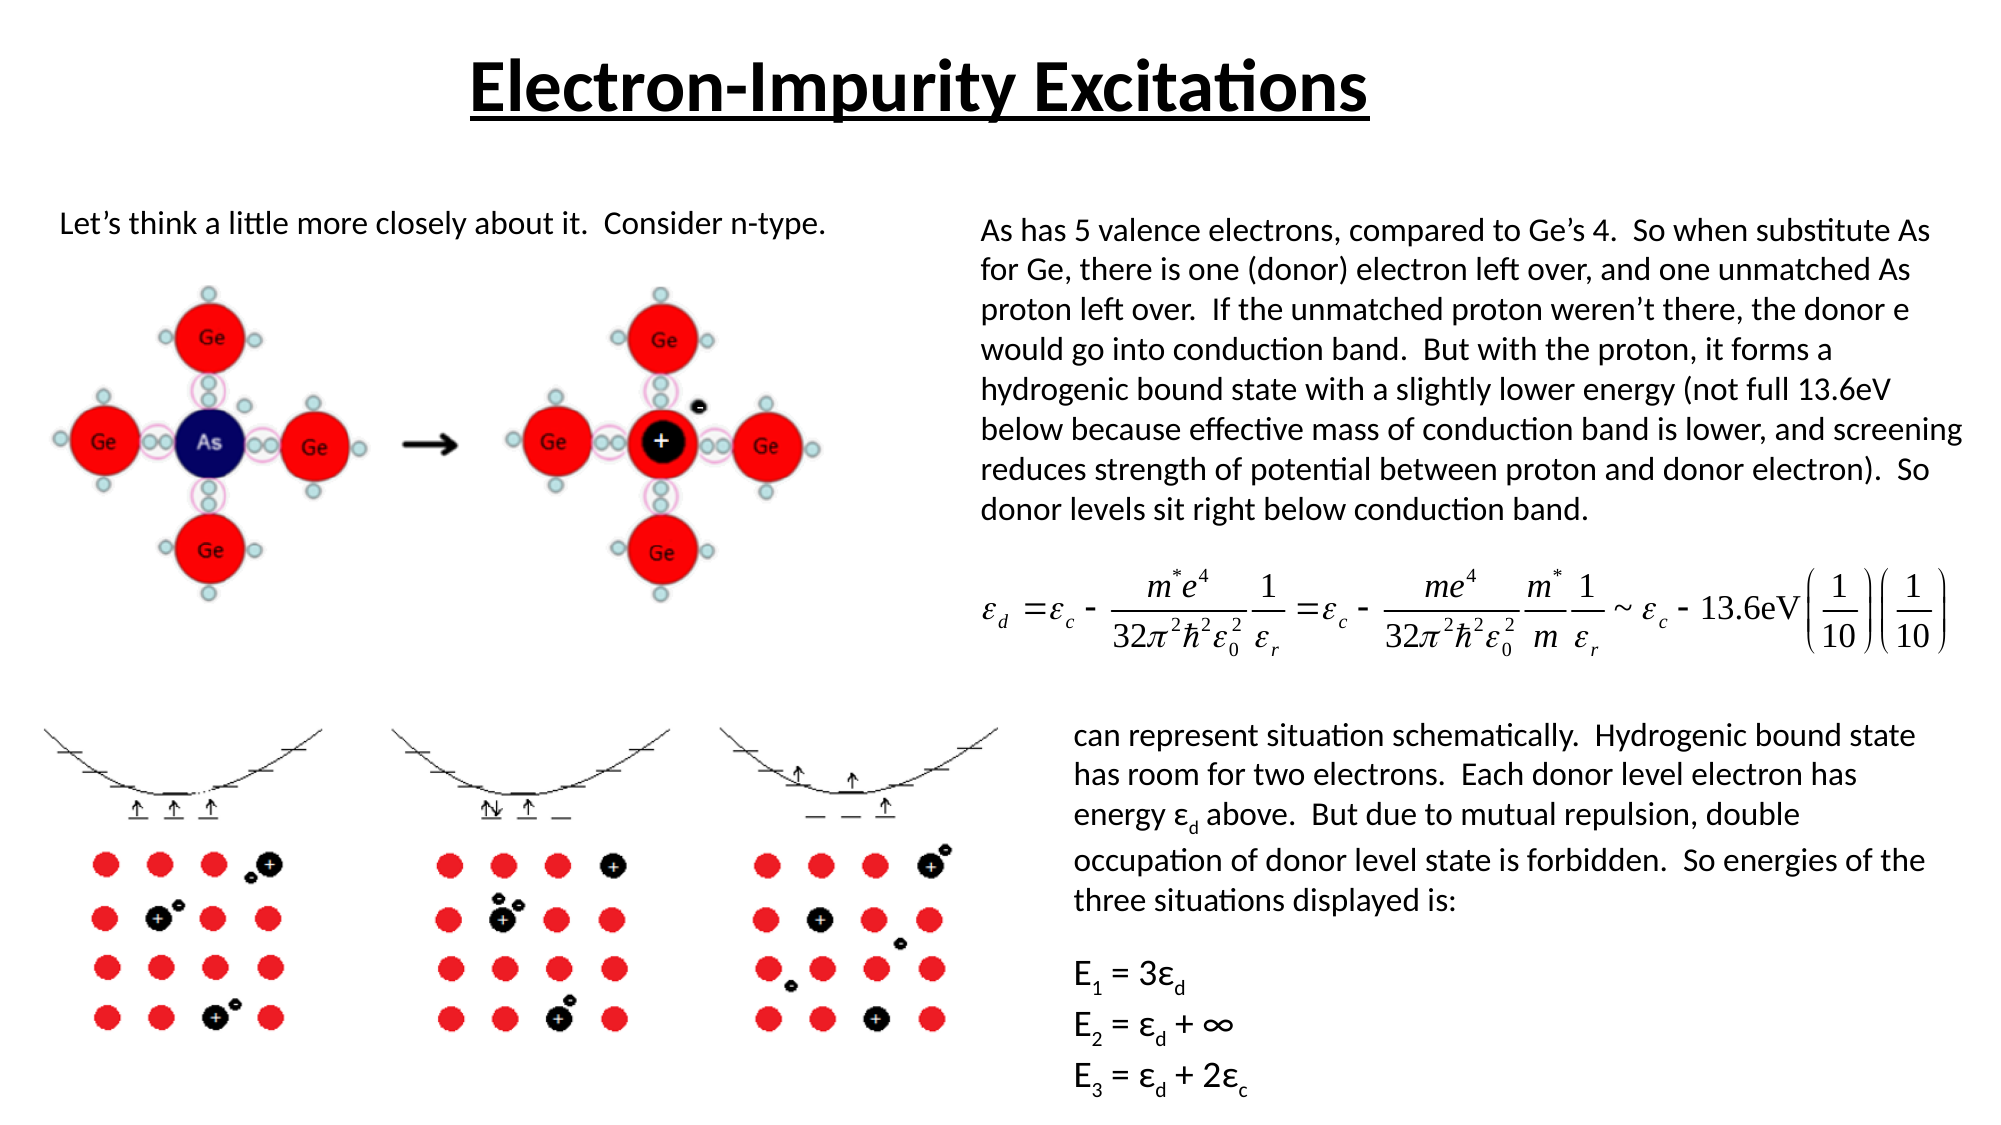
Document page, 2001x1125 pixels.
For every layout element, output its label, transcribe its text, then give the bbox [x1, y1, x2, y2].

picture [44, 275, 832, 613]
text_box Electron-Impurity Excitations [338, 32, 1502, 135]
text_box As has 5 valence electrons, compared to Ge’s 4. So when substitute As for Ge, there is one (donor) electron left over, and one unmatched As proton left over. If the unmatched proton weren’t there, the donor e would go into conduction band. But with the proton, it forms a hydrogenic bound state with a slightly lower energy (not full 13.6eV below because effective mass of conduction band is lower, and screening reduces strength of potential between proton and donor electron). So donor levels sit right below conduction band. [965, 200, 1981, 535]
text_box Let’s think a little more closely about it. Consider n-type. [44, 194, 875, 249]
text_box can represent situation schematically. Hydrogenic bound state has room for two electrons. Each donor level electron has energy εd above. But due to mutual repulsion, double occupation of donor level state is forbidden. So energies of the three situations displayed is: [1058, 705, 1945, 926]
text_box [976, 558, 1955, 664]
text_box E1 = 3εd E2 = εd + ∞ E3 = εd + 2εc [1058, 940, 1333, 1109]
picture [27, 708, 1006, 1046]
